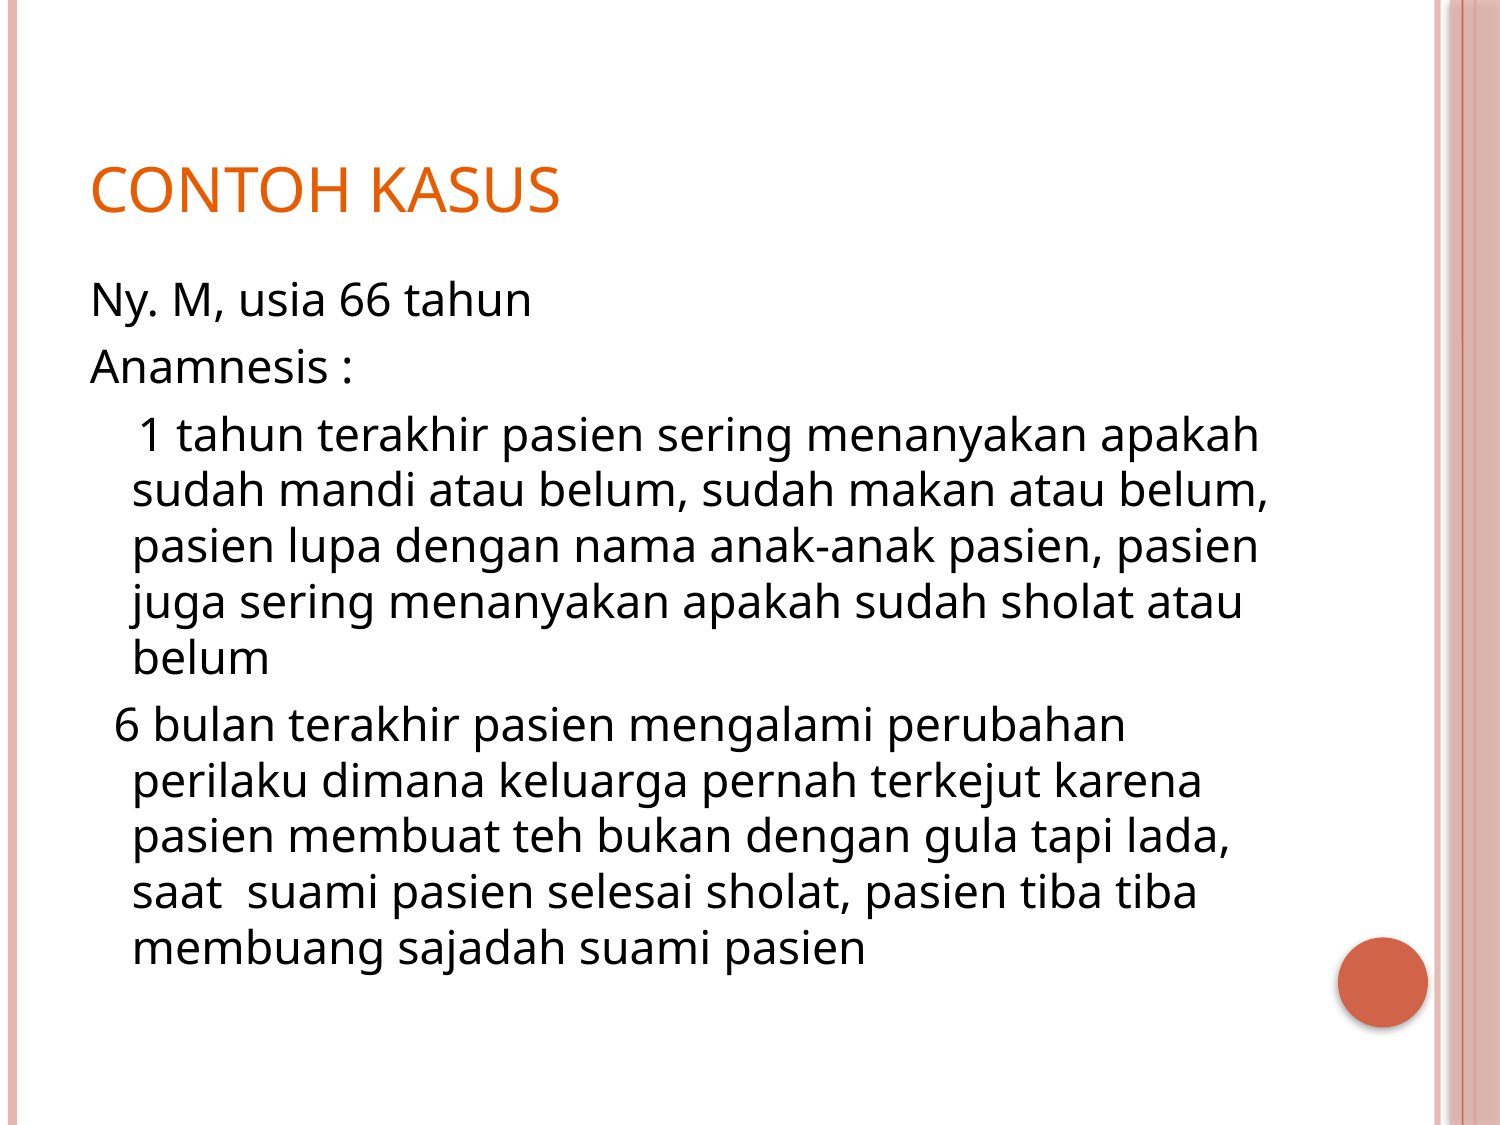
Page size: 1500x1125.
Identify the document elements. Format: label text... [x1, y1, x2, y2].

title Contoh kasus [75, 45, 1300, 233]
list Ny. M, usia 66 tahun Anamnesis : 1 tahun terakhir pasien sering menanyakan apakah sudah mandi atau belum, sudah makan atau belum, pasien lupa dengan nama anak-anak pasien, pasien juga sering menanyakan apakah sudah sholat atau belum 6 bulan terakhir pasien mengalami perubahan perilaku dimana keluarga pernah terkejut karena pasien membuat teh bukan dengan gula tapi lada, saat suami pasien selesai sholat, pasien tiba tiba membuang sajadah suami pasien [75, 262, 1300, 1062]
